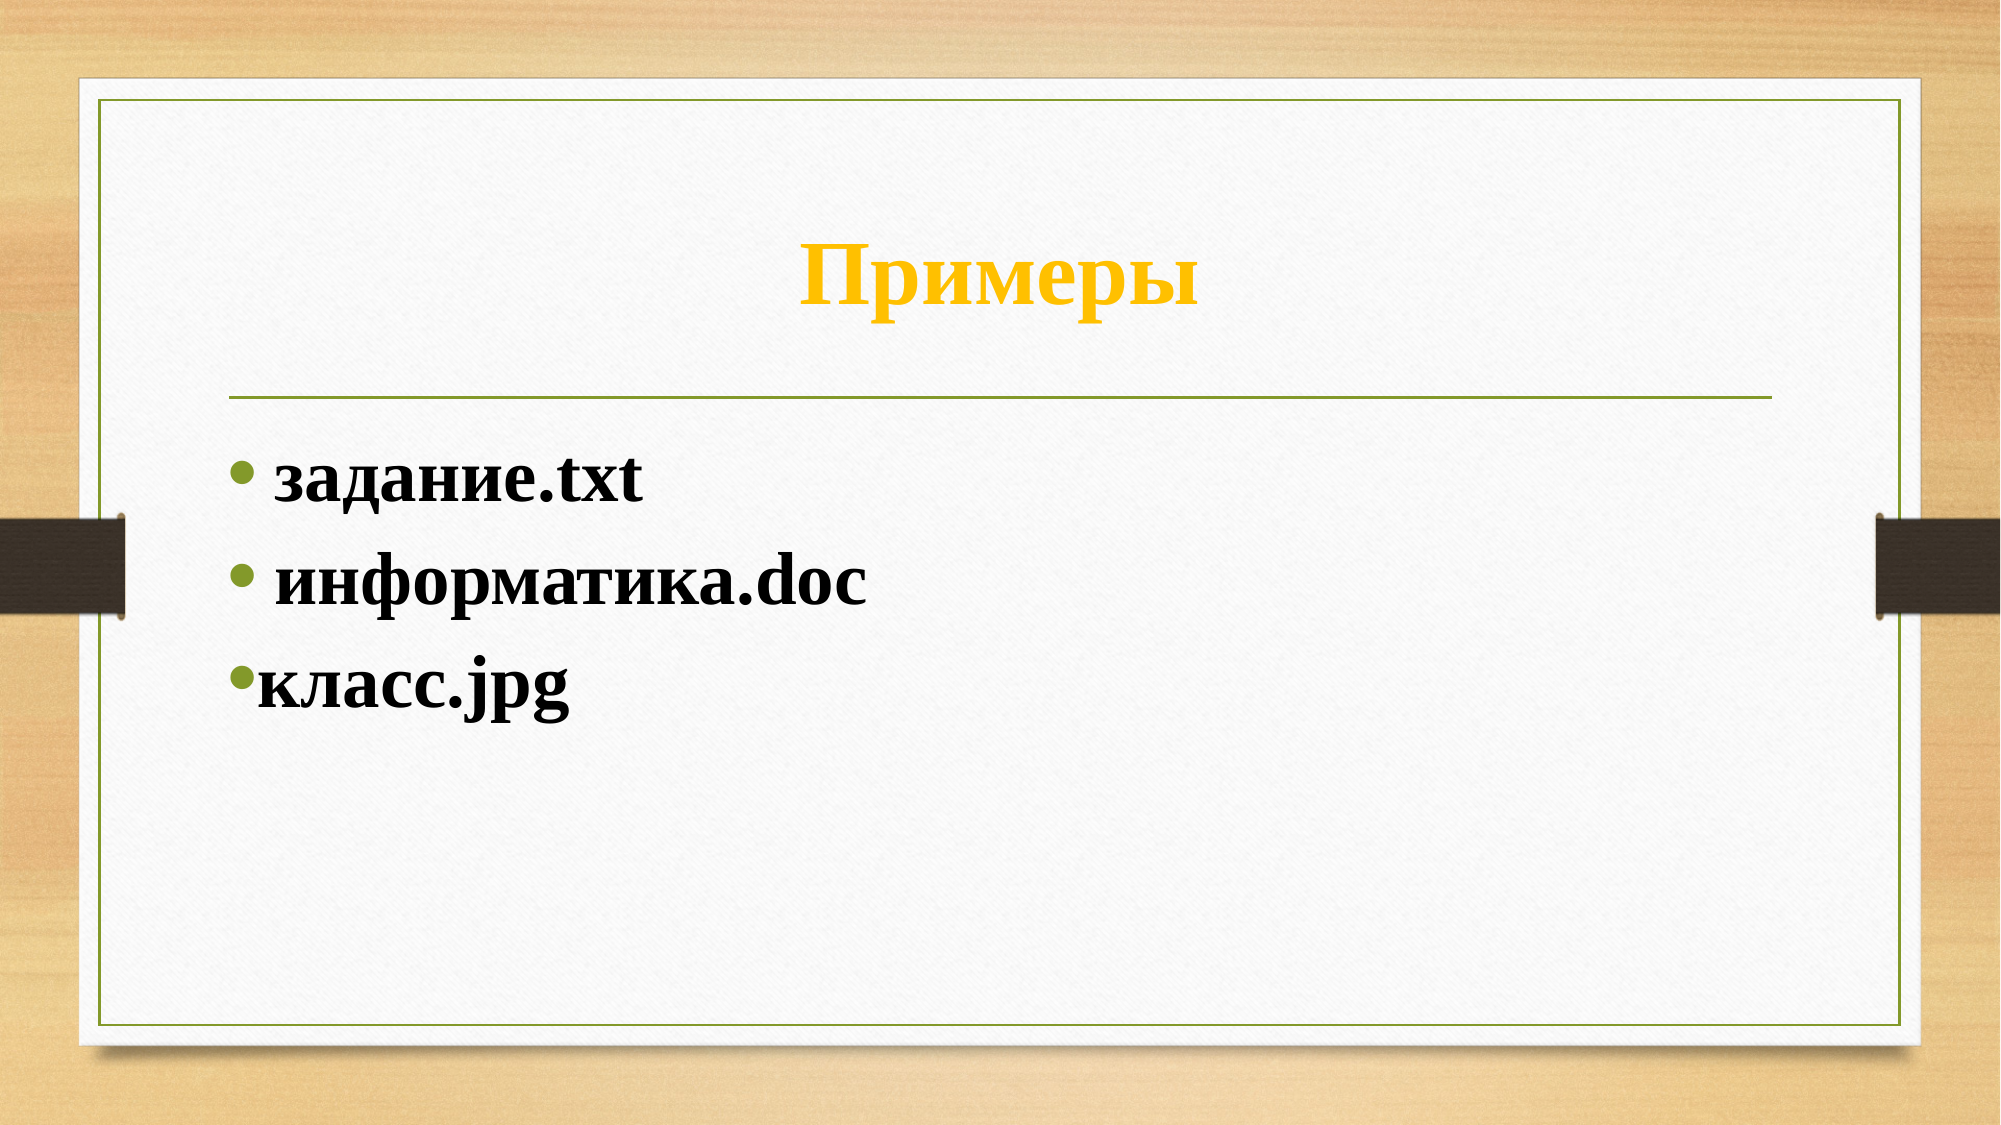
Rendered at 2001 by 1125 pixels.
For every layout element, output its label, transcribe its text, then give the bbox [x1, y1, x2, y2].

title Примеры [212, 161, 1788, 375]
picture [0, 0, 2001, 1125]
list задание.txt информатика.doc класс.jpg [212, 419, 1788, 802]
